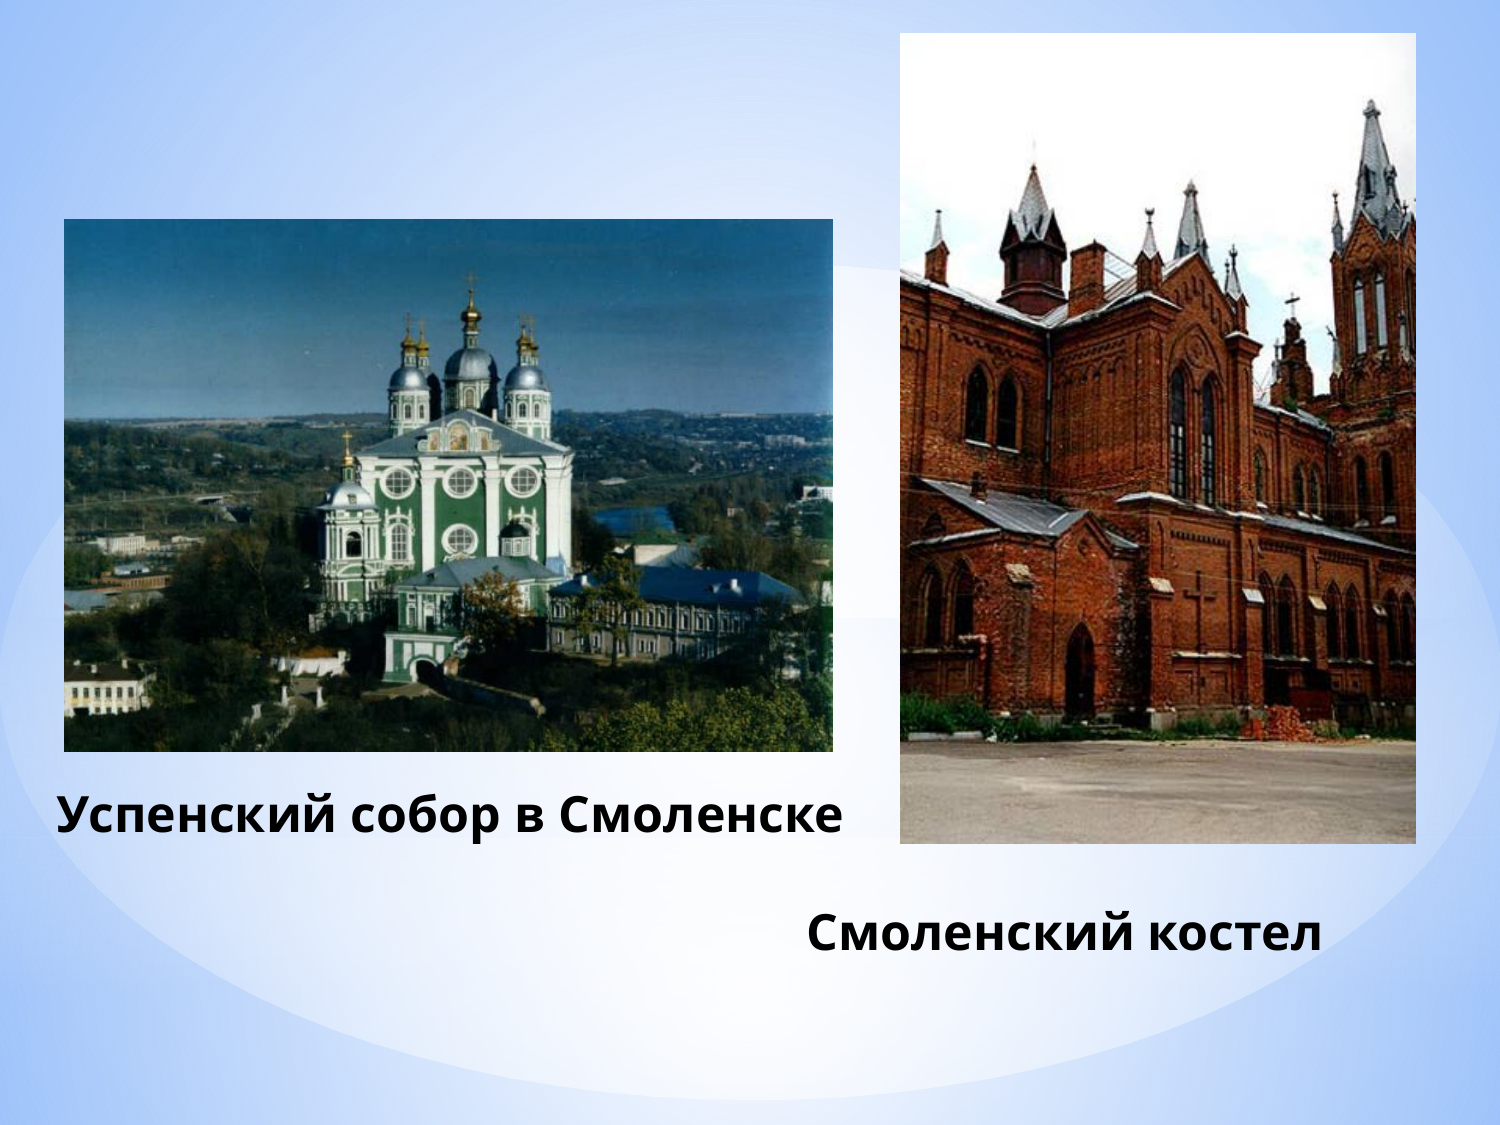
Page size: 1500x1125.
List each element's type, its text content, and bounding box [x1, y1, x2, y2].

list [64, 219, 833, 752]
picture [899, 32, 1416, 845]
title Успенский собор в Смоленске [41, 775, 916, 882]
text_box Смоленский костел [206, 893, 1421, 929]
